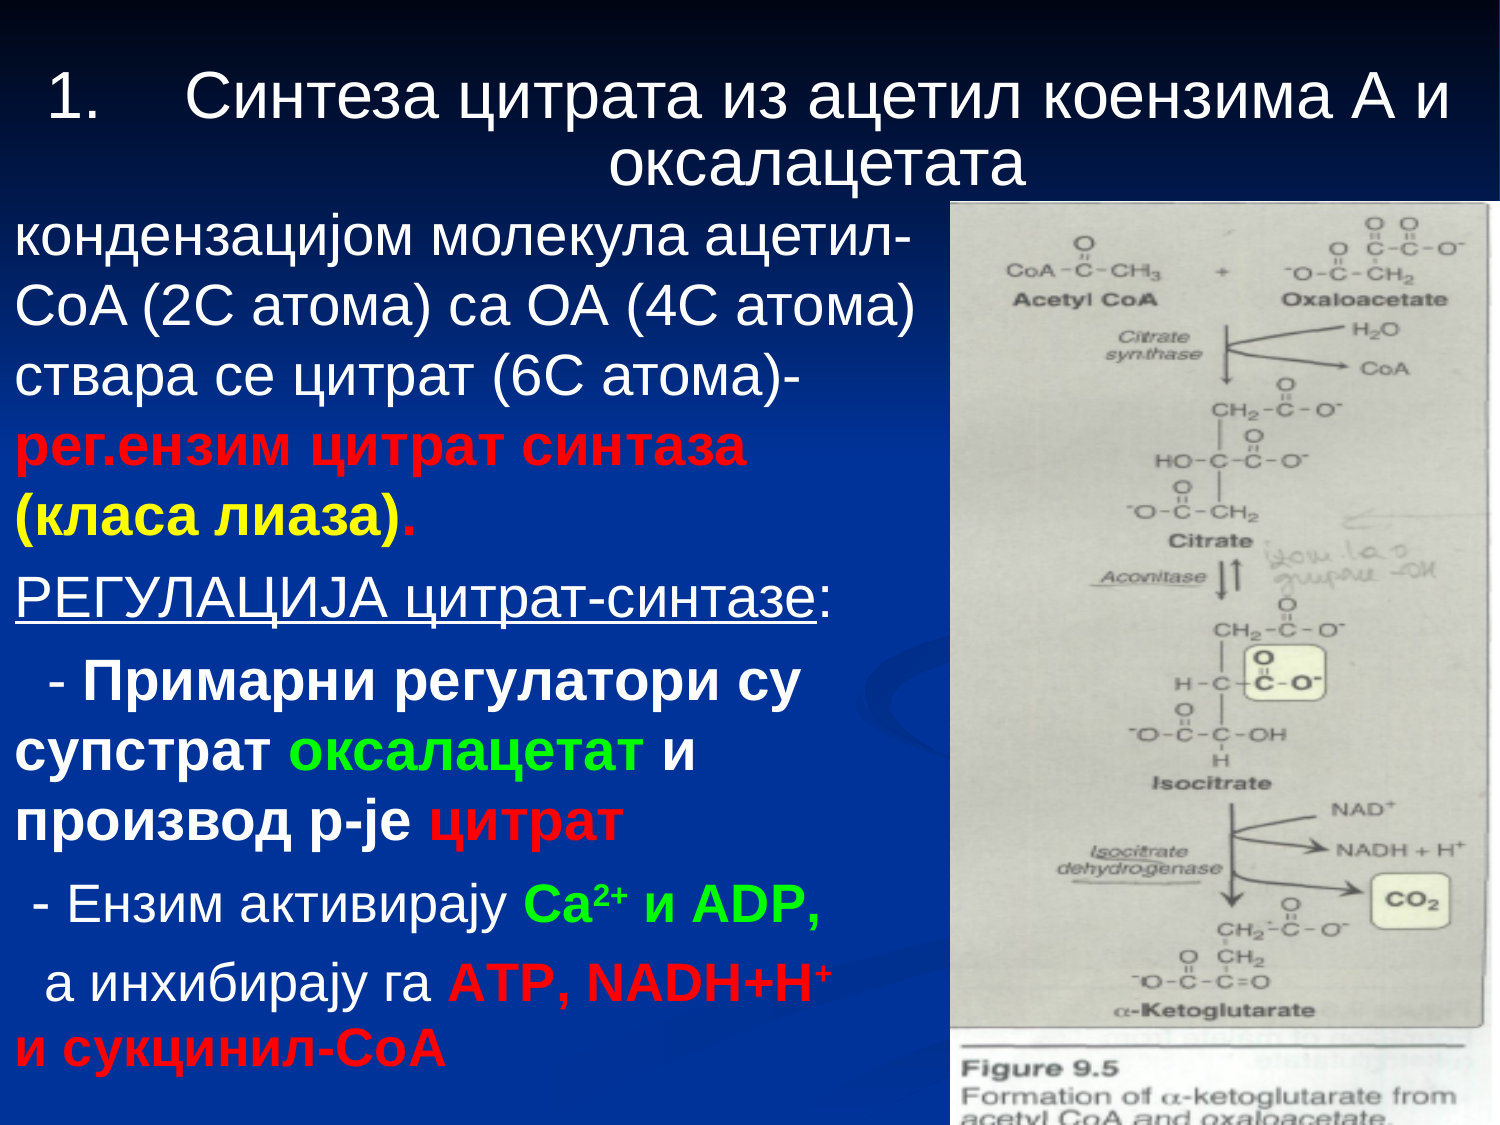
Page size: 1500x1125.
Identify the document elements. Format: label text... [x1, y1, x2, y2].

title Синтеза цитрата из ацетил коензима А и оксалацетата [0, 42, 1500, 231]
text_box кондензацијом молекула ацетил-CoA (2С атома) са ОА (4С атома) ствара се цитрат (6С атома)- рег.ензим цитрат синтаза (класа лиаза). РЕГУЛАЦИЈА цитрат-синтазе: - Примарни регулатори су супстрат оксалацетат и производ р-је цитрат - Ензим активирају Ca2+ и ADP, а инхибирају га AТP, NADH+H+ и сукцинил-CoА - [0, 189, 938, 1125]
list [950, 201, 1500, 1125]
